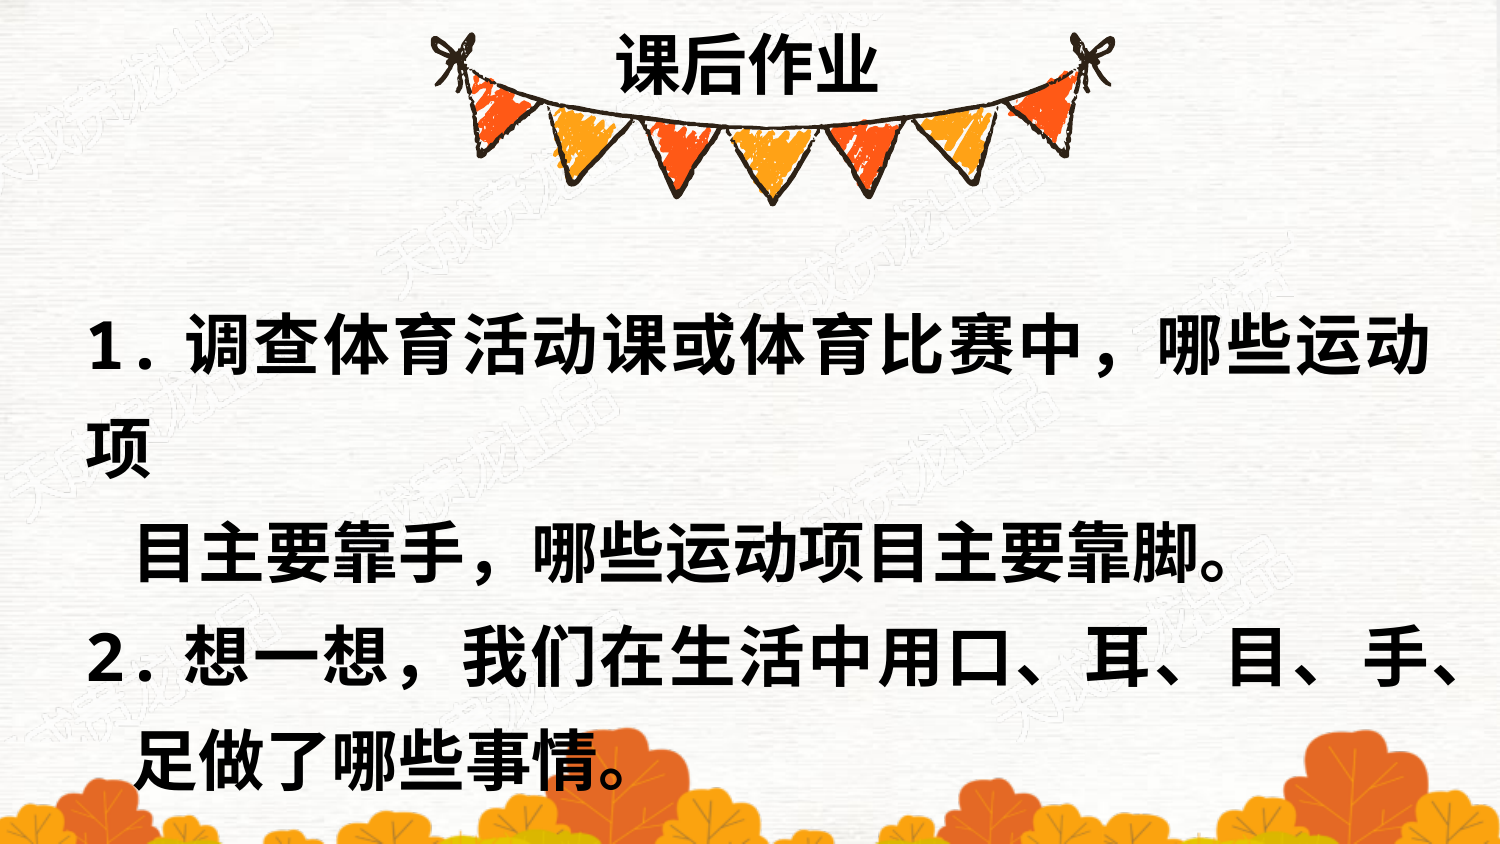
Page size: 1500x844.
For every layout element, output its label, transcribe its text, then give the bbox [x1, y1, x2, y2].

text_box 课后作业 [599, 15, 919, 111]
text_box 1.调查体育活动课或体育比赛中，哪些运动项 目主要靠手，哪些运动项目主要靠脚。 2.想一想，我们在生活中用口、耳、目、手、 足做了哪些事情。 [70, 271, 1447, 806]
picture [0, 0, 1500, 844]
